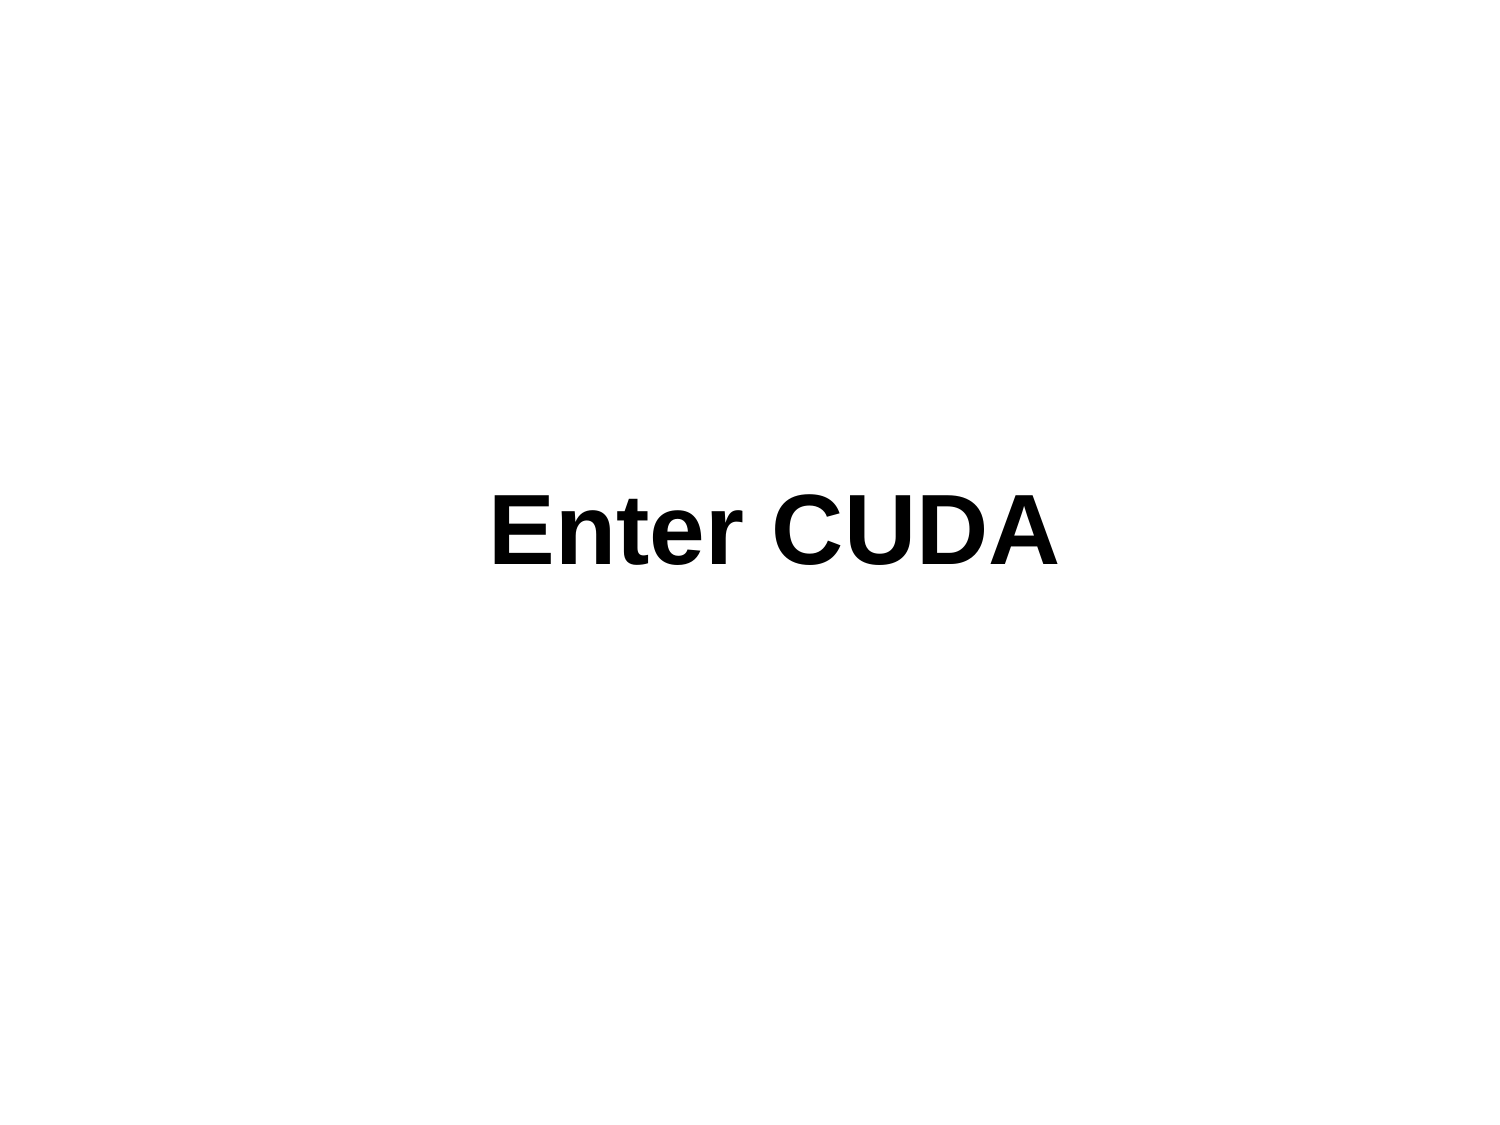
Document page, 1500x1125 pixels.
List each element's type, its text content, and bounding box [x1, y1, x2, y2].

title Enter CUDA [112, 346, 1388, 600]
